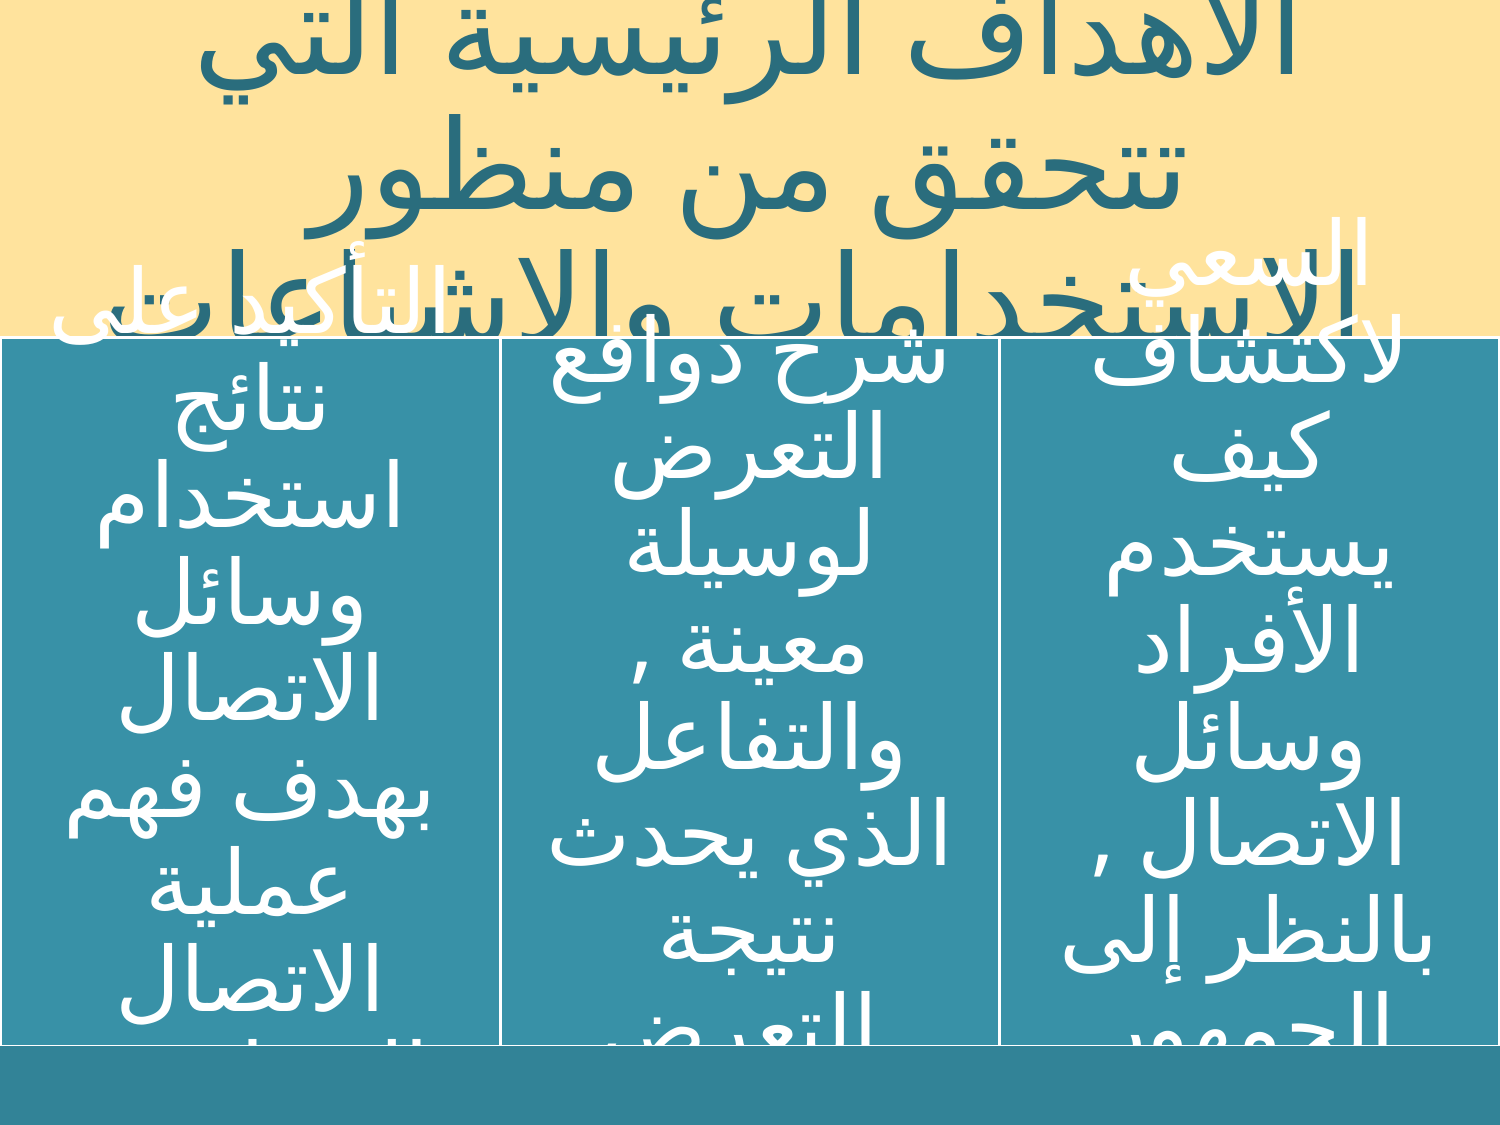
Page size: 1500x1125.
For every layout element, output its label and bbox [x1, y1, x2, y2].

text_box [0, 0, 1500, 1125]
